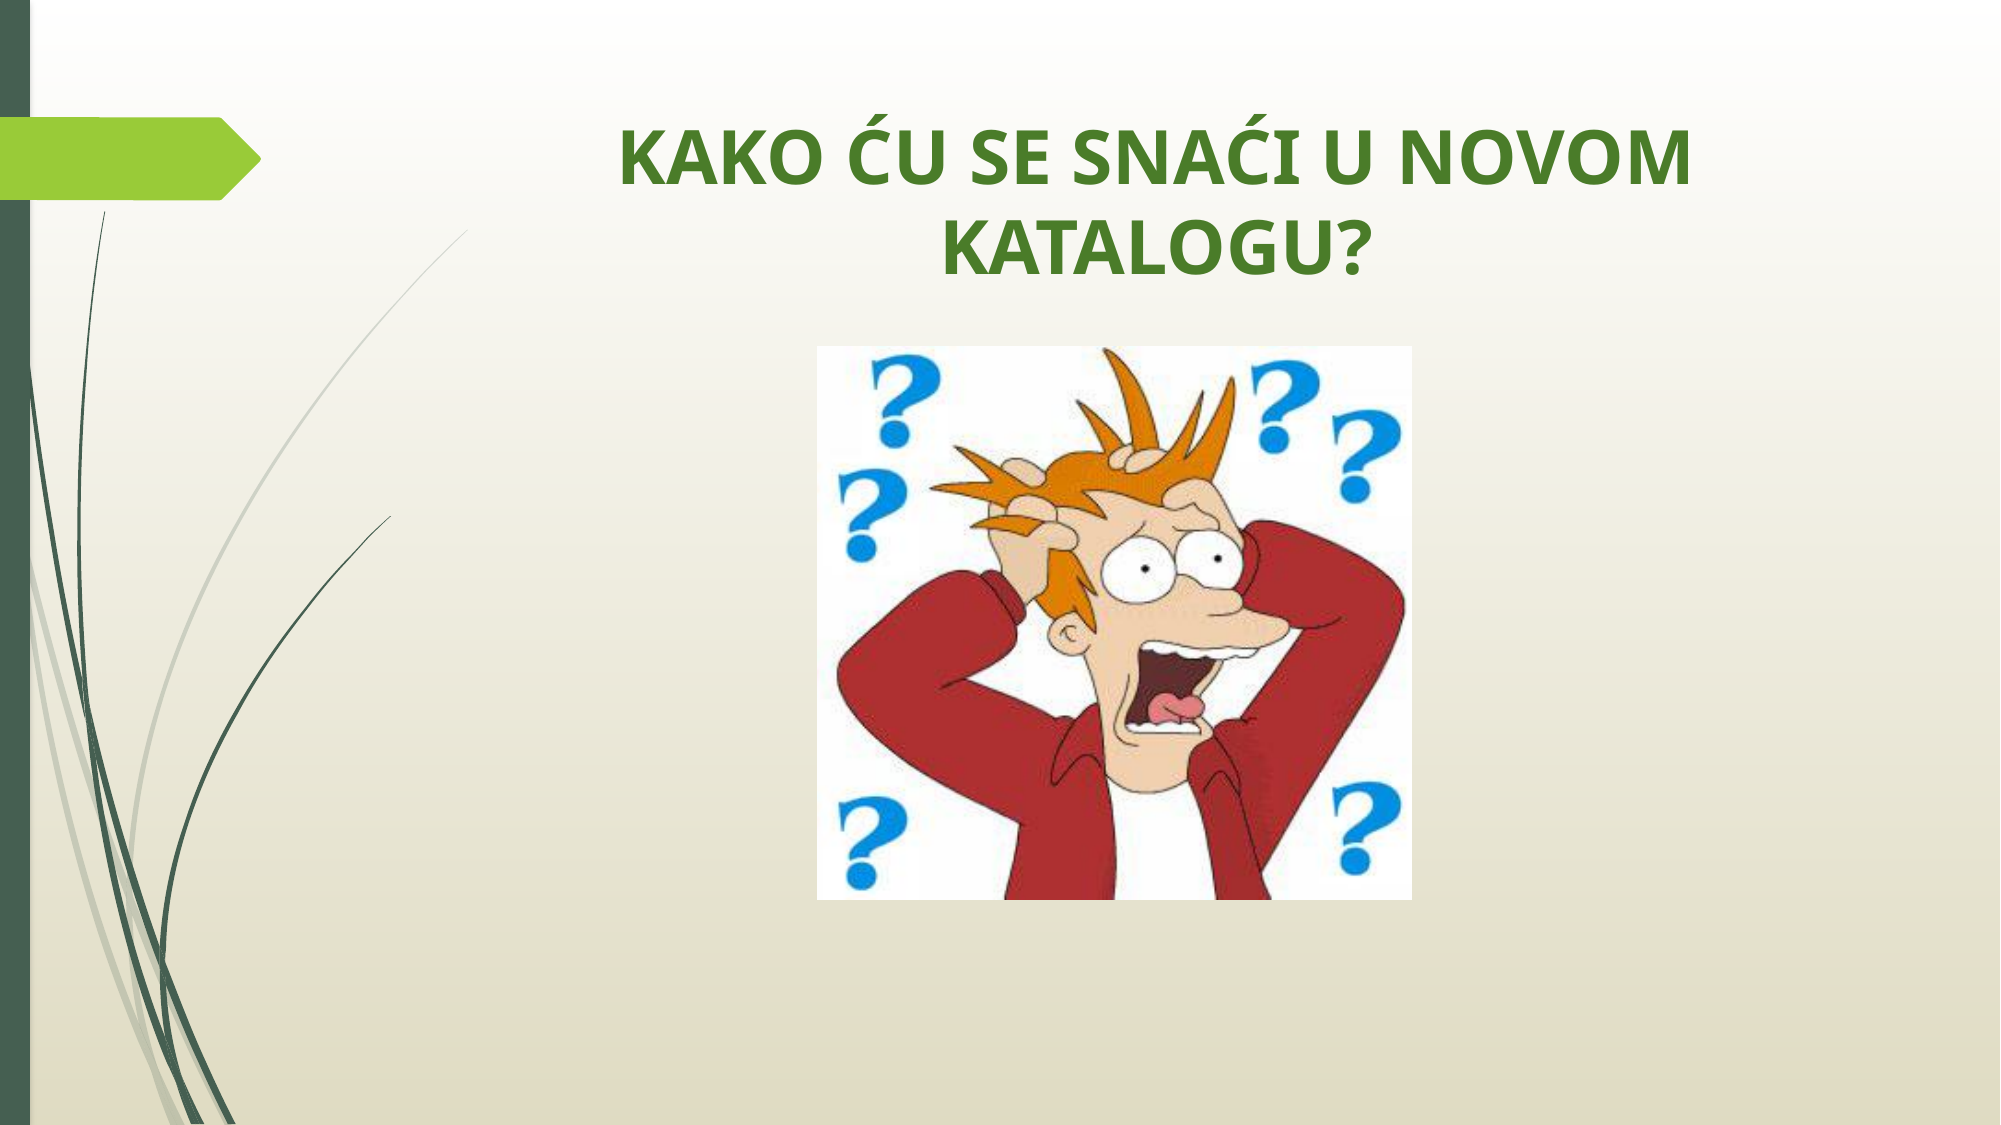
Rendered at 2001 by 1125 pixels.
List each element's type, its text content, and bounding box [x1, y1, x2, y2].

title KAKO ĆU SE SNAĆI U NOVOM KATALOGU? [425, 102, 1888, 313]
picture [817, 345, 1413, 900]
